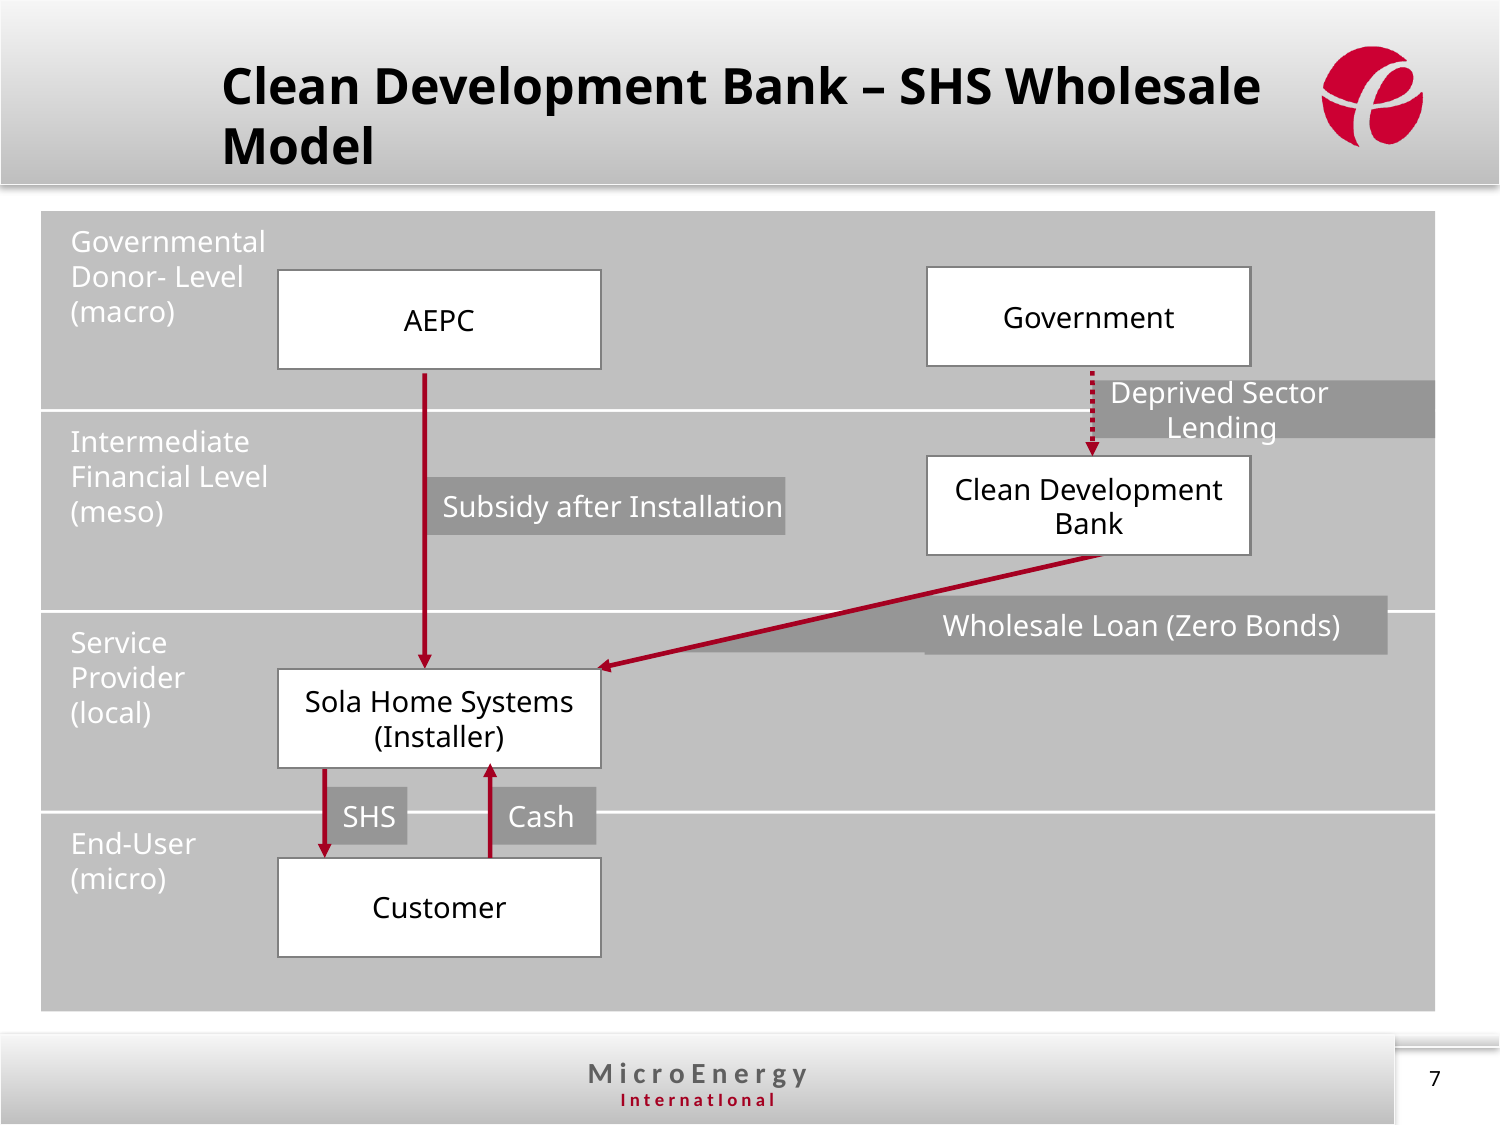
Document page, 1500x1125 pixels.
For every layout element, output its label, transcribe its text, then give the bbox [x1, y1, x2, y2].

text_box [40, 210, 1436, 1012]
title Clean Development Bank – SHS Wholesale Model [206, 44, 1294, 185]
picture [1319, 42, 1428, 156]
